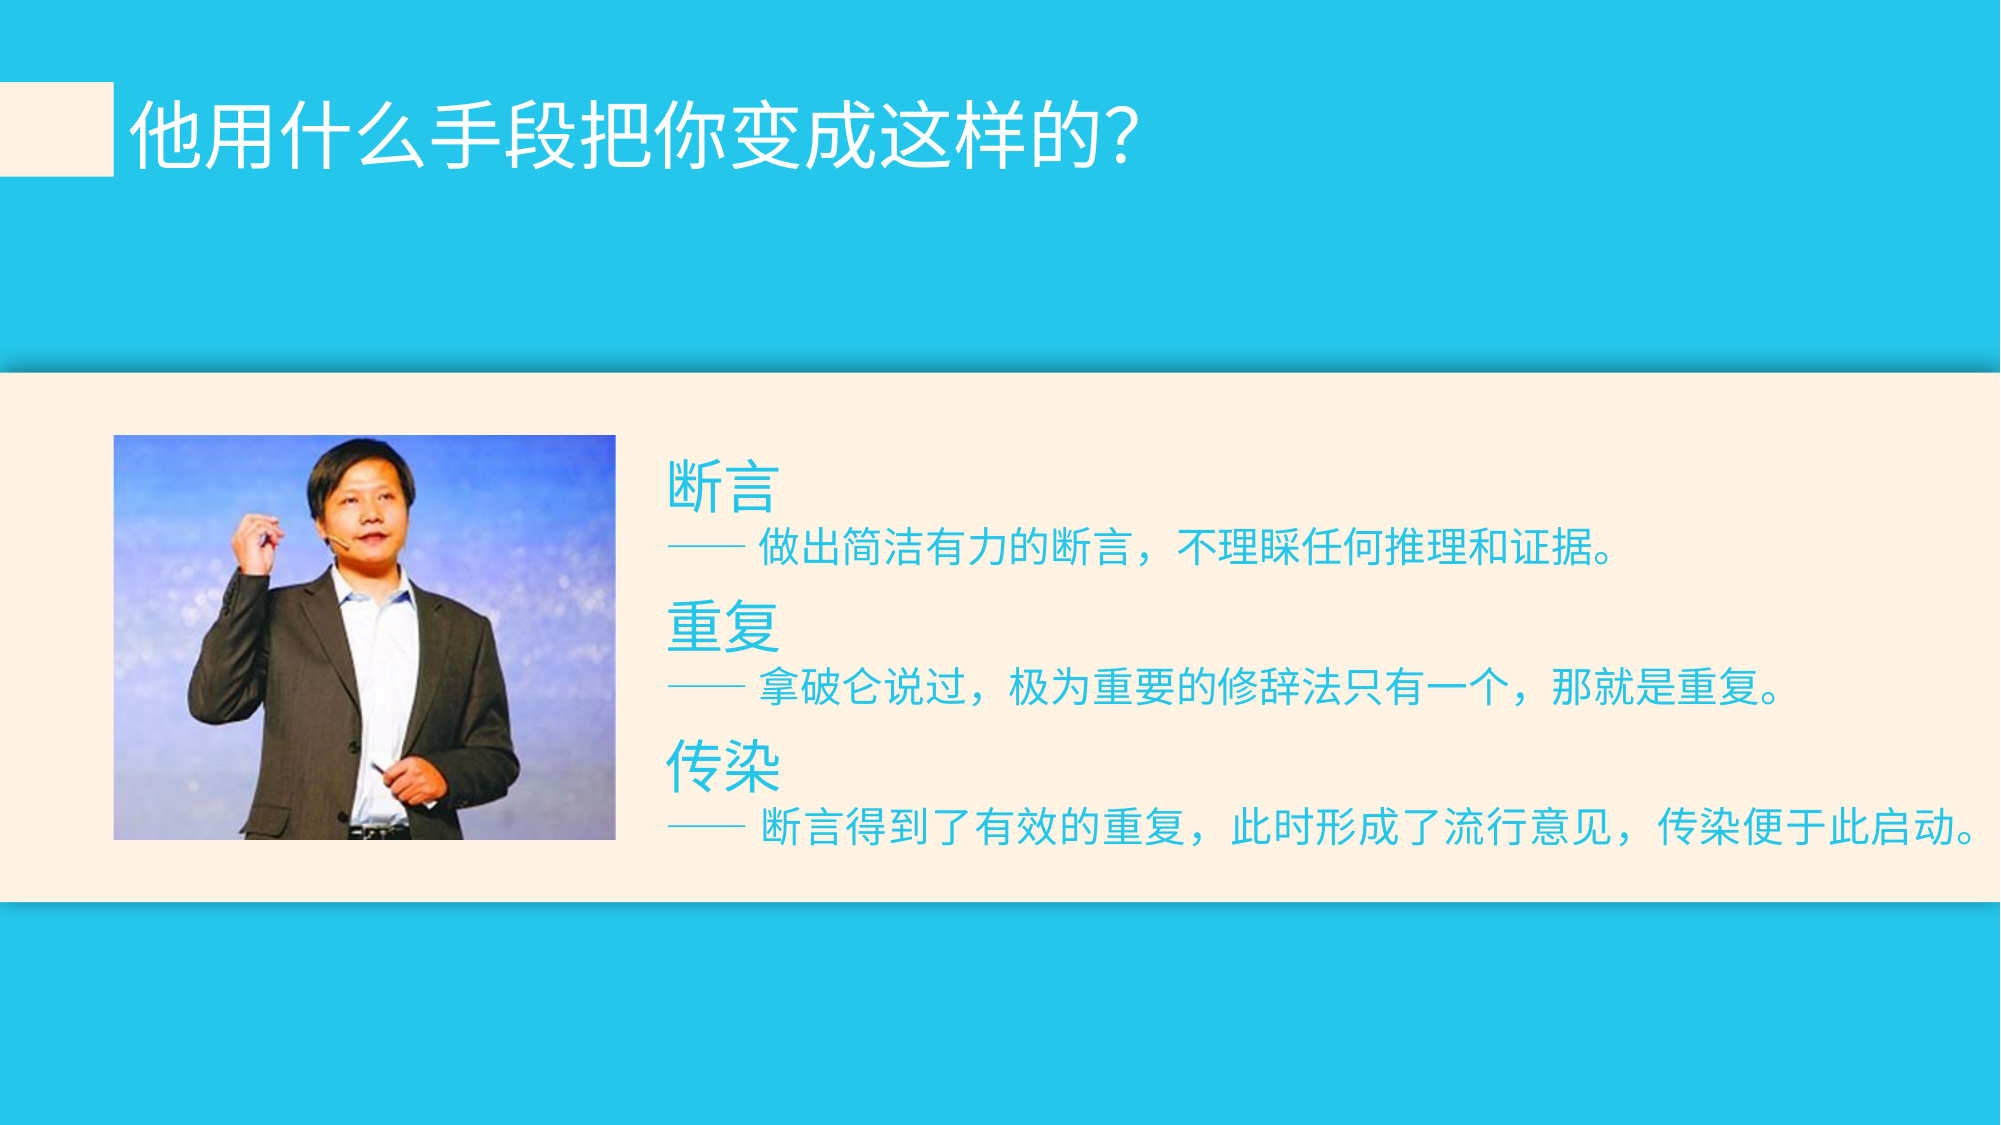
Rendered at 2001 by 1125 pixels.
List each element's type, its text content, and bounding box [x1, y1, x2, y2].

text_box [0, 81, 113, 178]
picture [113, 435, 616, 840]
text_box [0, 372, 2000, 903]
text_box 断言 ——做出简洁有力的断言，不理睬任何推理和证据。 重复 ——拿破仑说过，极为重要的修辞法只有一个，那就是重复。 传染 ——断言得到了有效的重复，此时形成了流行意见，传染便于此启动。 [650, 443, 1972, 858]
text_box 他用什么手段把你变成这样的？ [113, 81, 1136, 187]
